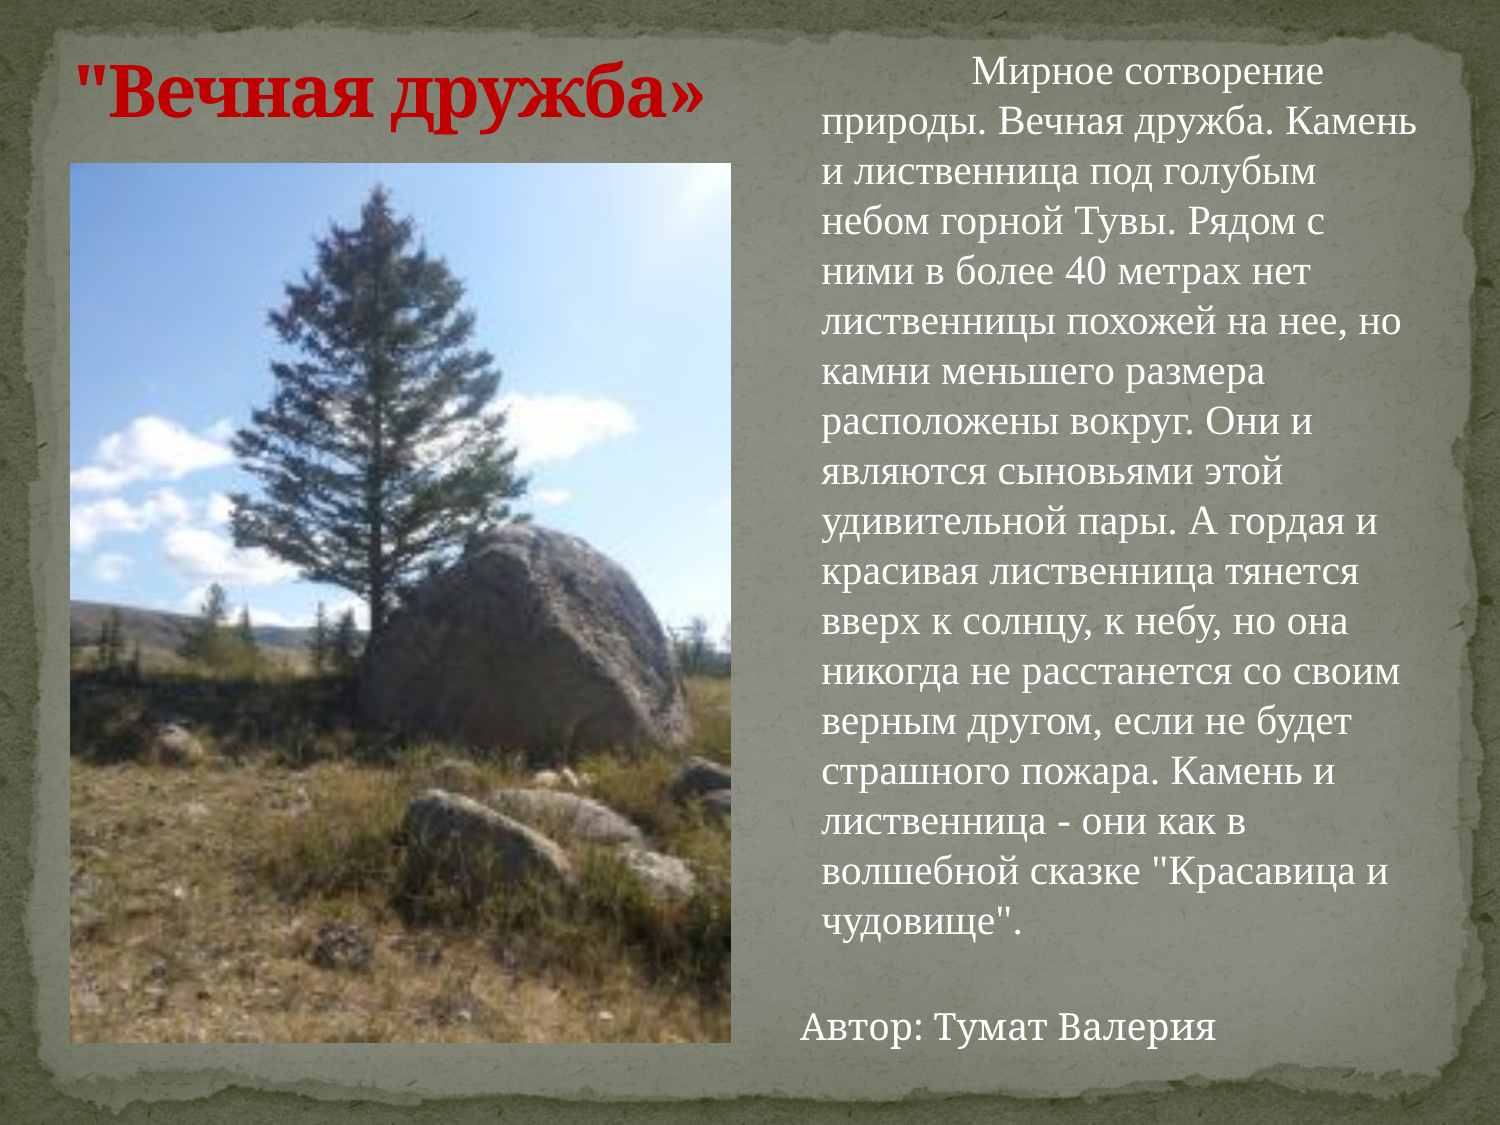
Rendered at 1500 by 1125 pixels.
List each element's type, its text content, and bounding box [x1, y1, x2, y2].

text_box Автор: Тумат Валерия [785, 996, 1500, 1056]
picture [70, 163, 731, 1043]
title "Вечная дружба» [58, 35, 809, 139]
list Мирное сотворение природы. Вечная дружба. Камень и лиственница под голубым небом горной Тувы. Рядом с ними в более 40 метрах нет лиственницы похожей на нее, но камни меньшего размера расположены вокруг. Они и являются сыновьями этой удивительной пары. А гордая и красивая лиственница тянется вверх к солнцу, к небу, но она никогда не расстанется со своим верным другом, если не будет страшного пожара. Камень и лиственница - они как в волшебной сказке "Красавица и чудовище". [761, 35, 1442, 786]
